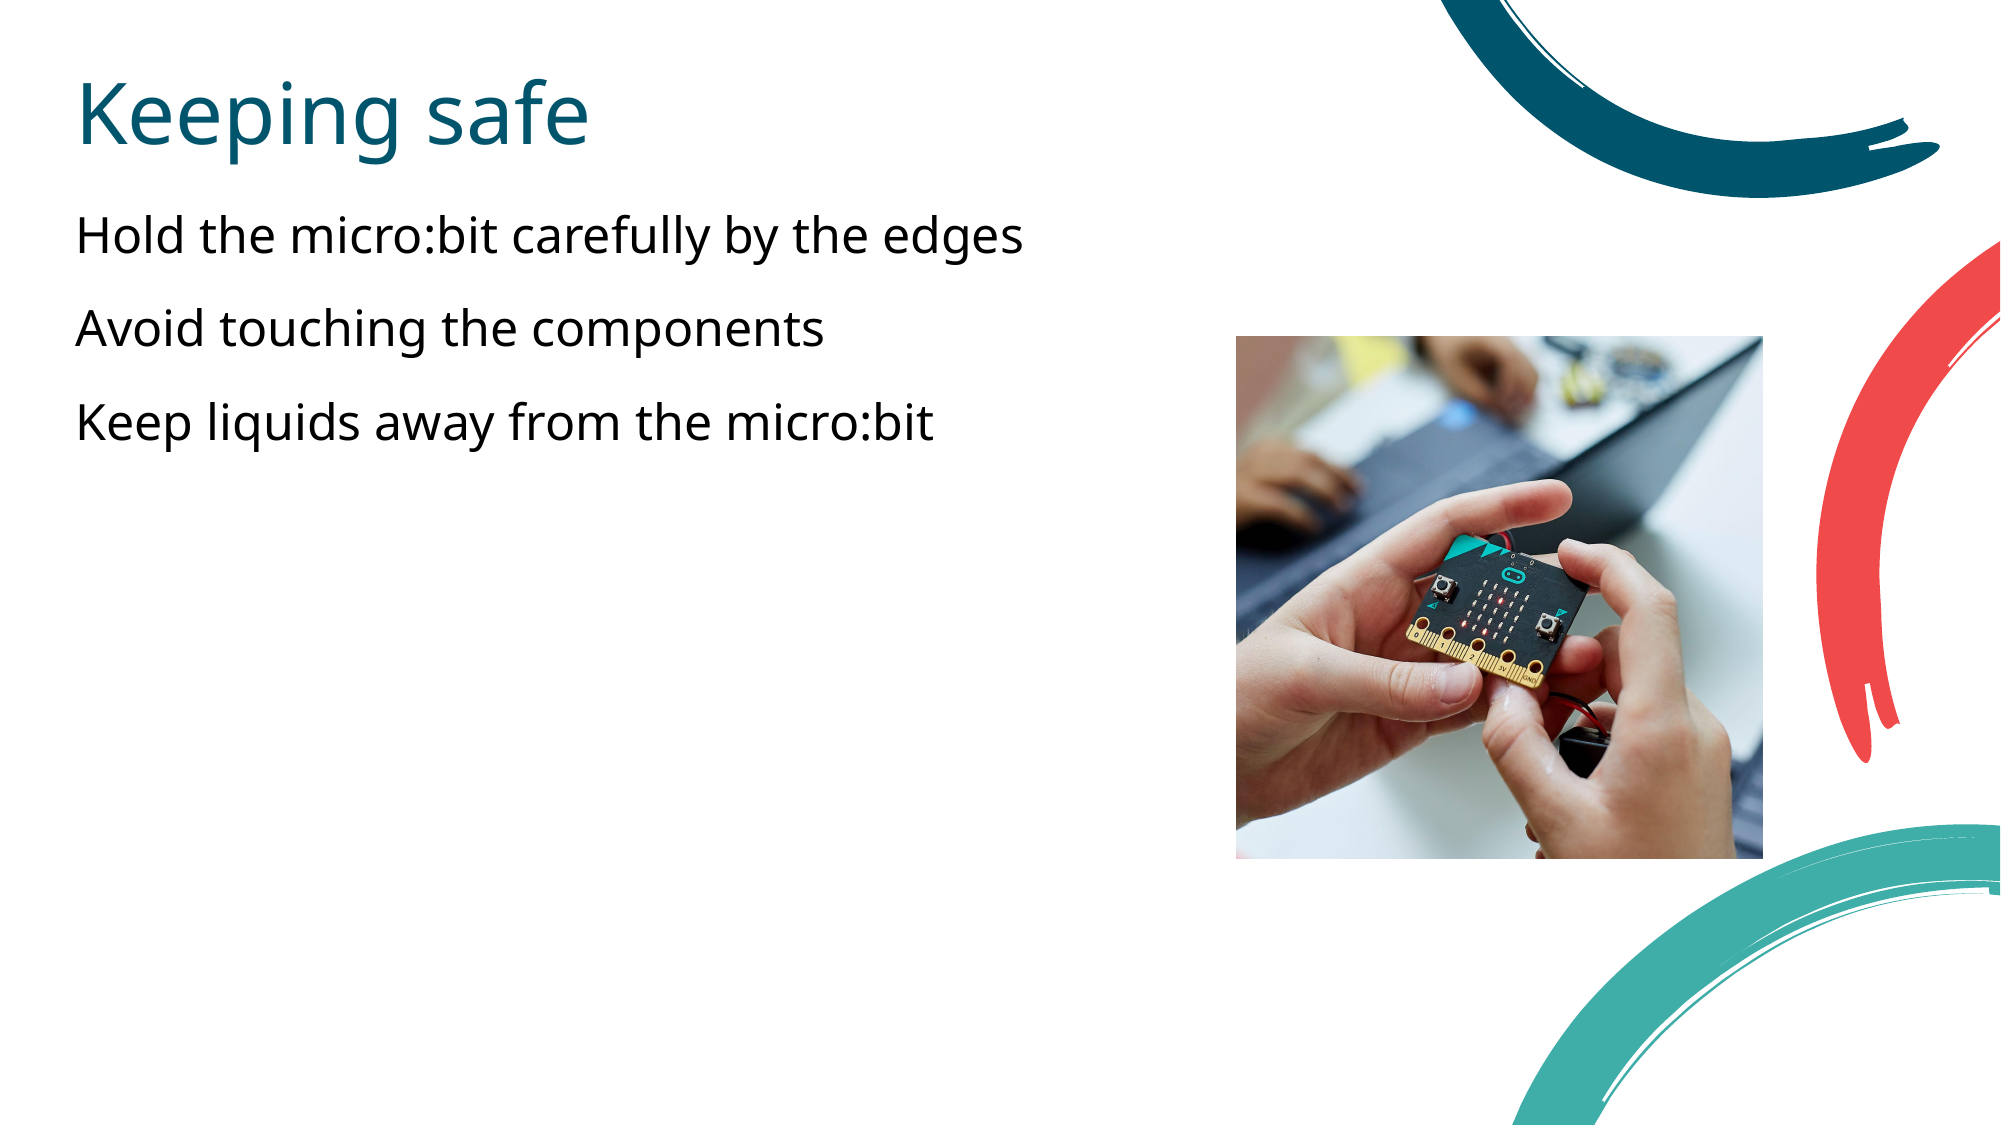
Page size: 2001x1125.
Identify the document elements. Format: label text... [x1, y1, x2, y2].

picture [1236, 336, 1763, 860]
list Hold the micro:bit carefully by the edges Avoid touching the components Keep liquids away from the micro:bit [55, 183, 1828, 1011]
title Keeping safe [55, 50, 1828, 183]
